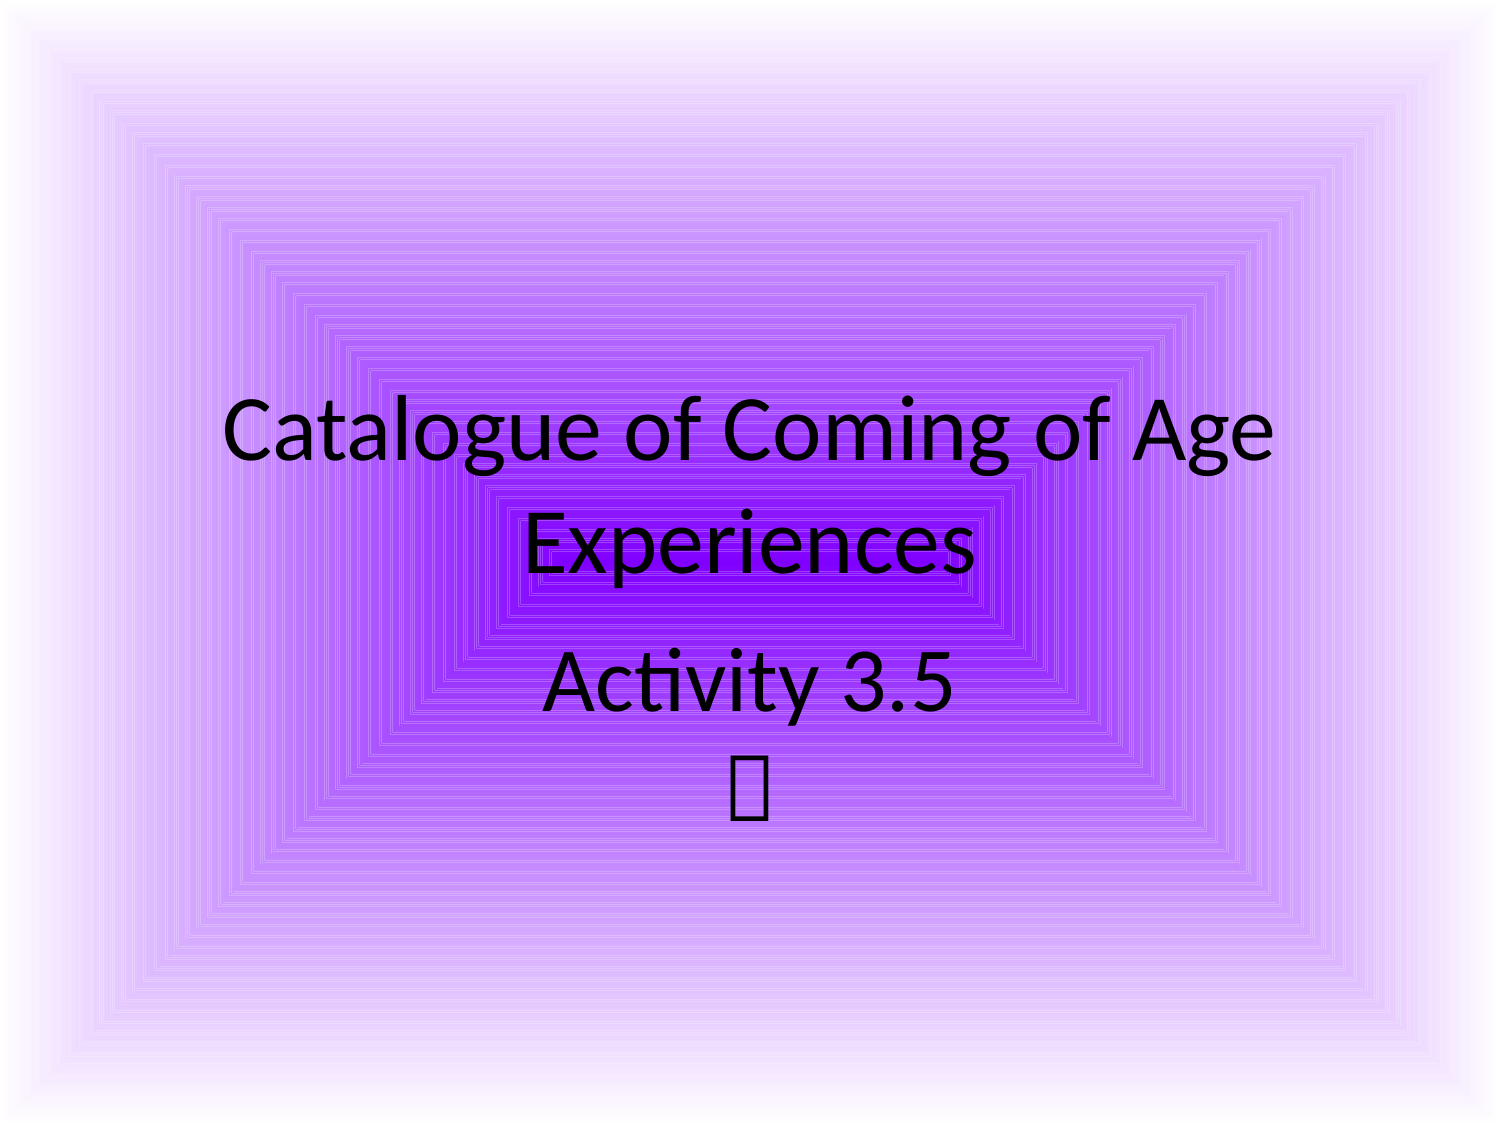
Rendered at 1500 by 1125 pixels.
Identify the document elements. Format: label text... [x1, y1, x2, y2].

title Catalogue of Coming of Age Experiences [112, 358, 1388, 600]
text_box Activity 3.5  [112, 608, 1388, 850]
